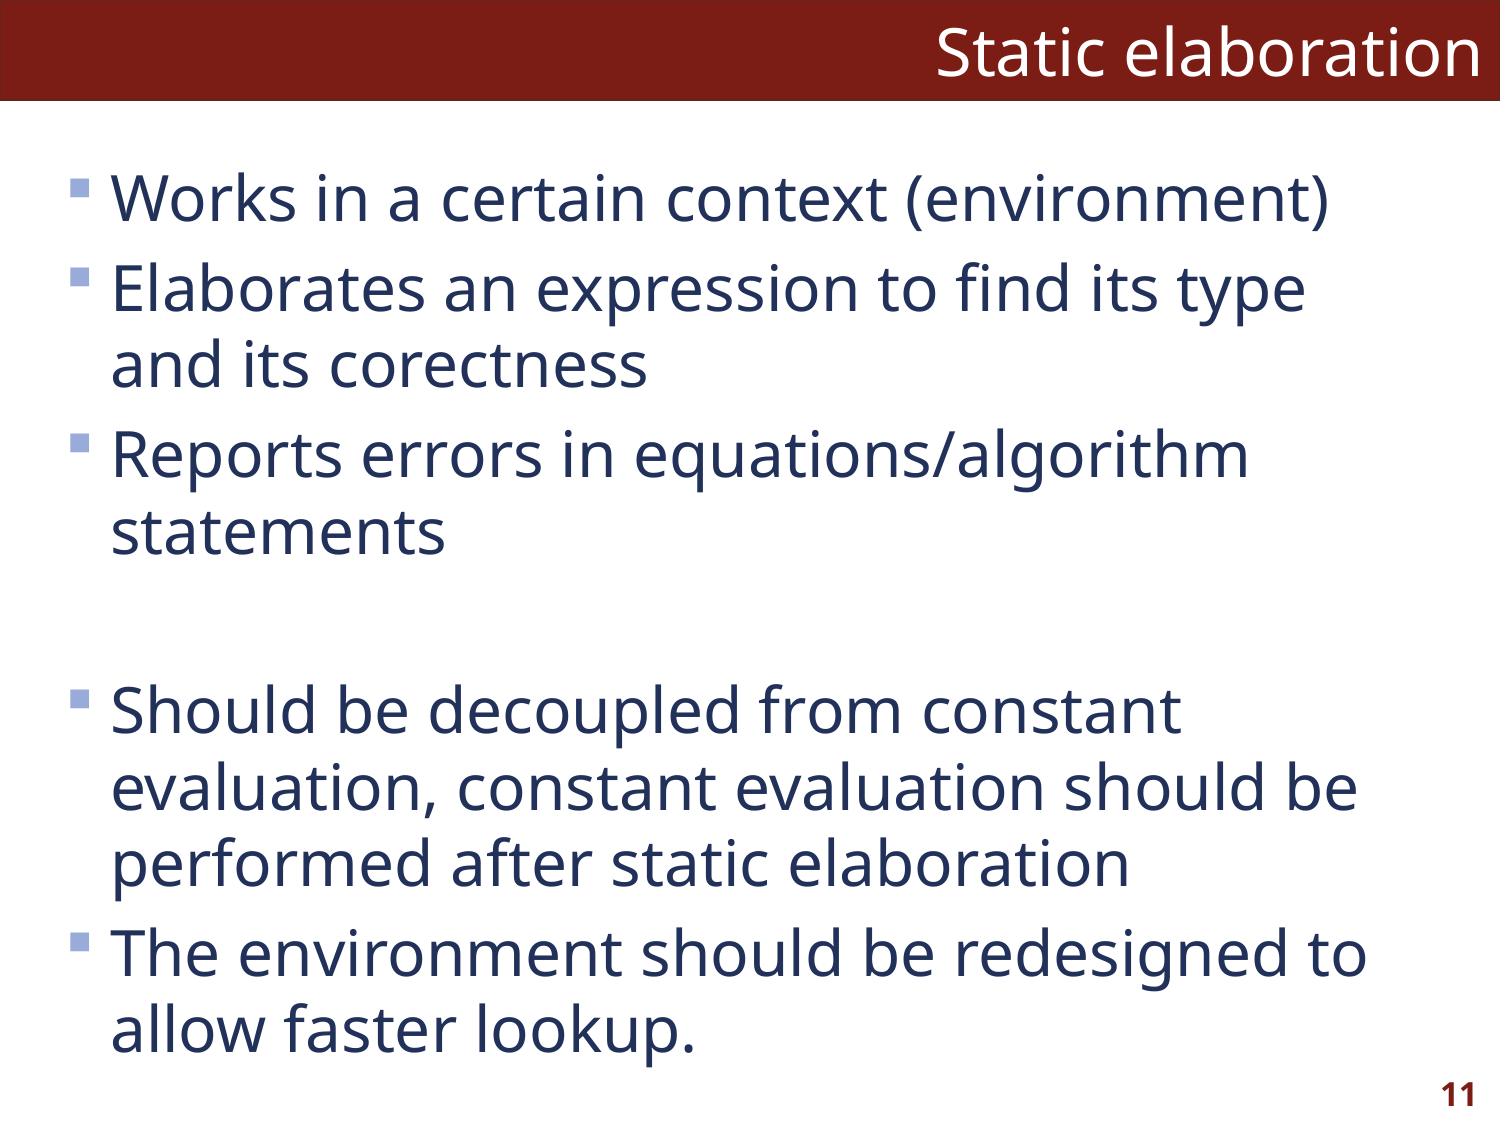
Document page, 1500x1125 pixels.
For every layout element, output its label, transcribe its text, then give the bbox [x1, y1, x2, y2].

title Static elaboration [274, 0, 1500, 101]
slide_number 11 [1342, 1065, 1494, 1116]
list Works in a certain context (environment) Elaborates an expression to find its type and its corectness Reports errors in equations/algorithm statements Should be decoupled from constant evaluation, constant evaluation should be performed after static elaboration The environment should be redesigned to allow faster lookup. [49, 149, 1451, 1076]
